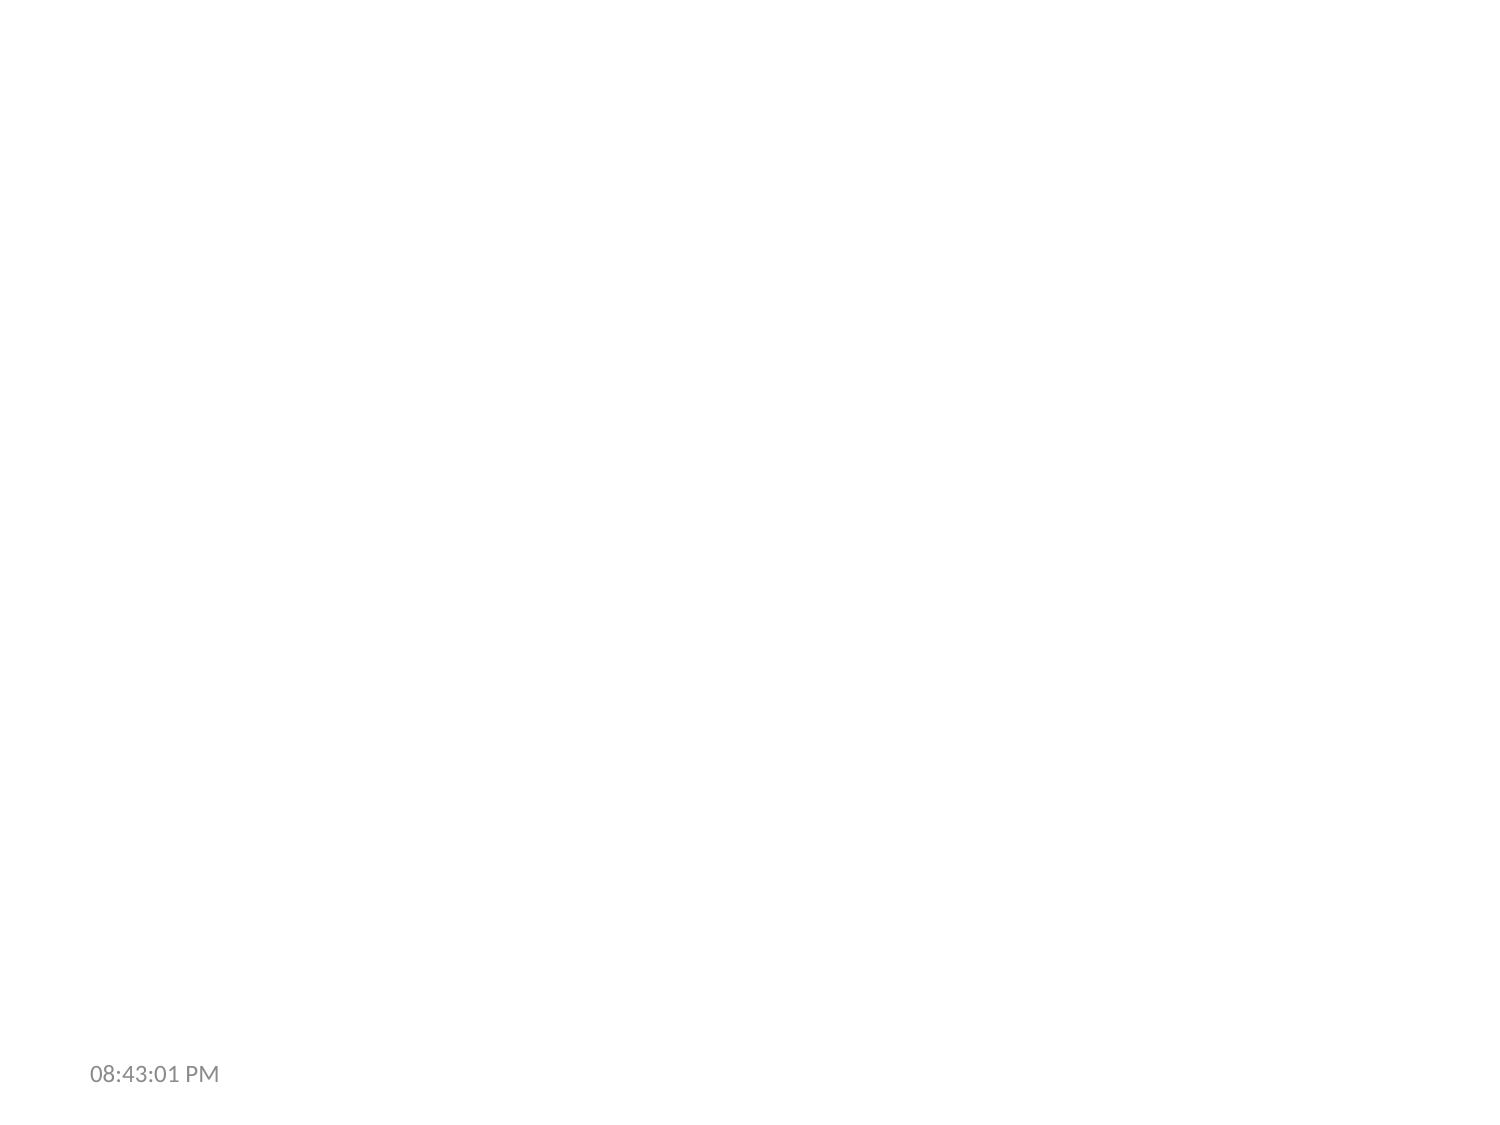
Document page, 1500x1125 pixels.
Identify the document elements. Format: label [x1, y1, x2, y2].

slide_number [75, 1042, 425, 1103]
